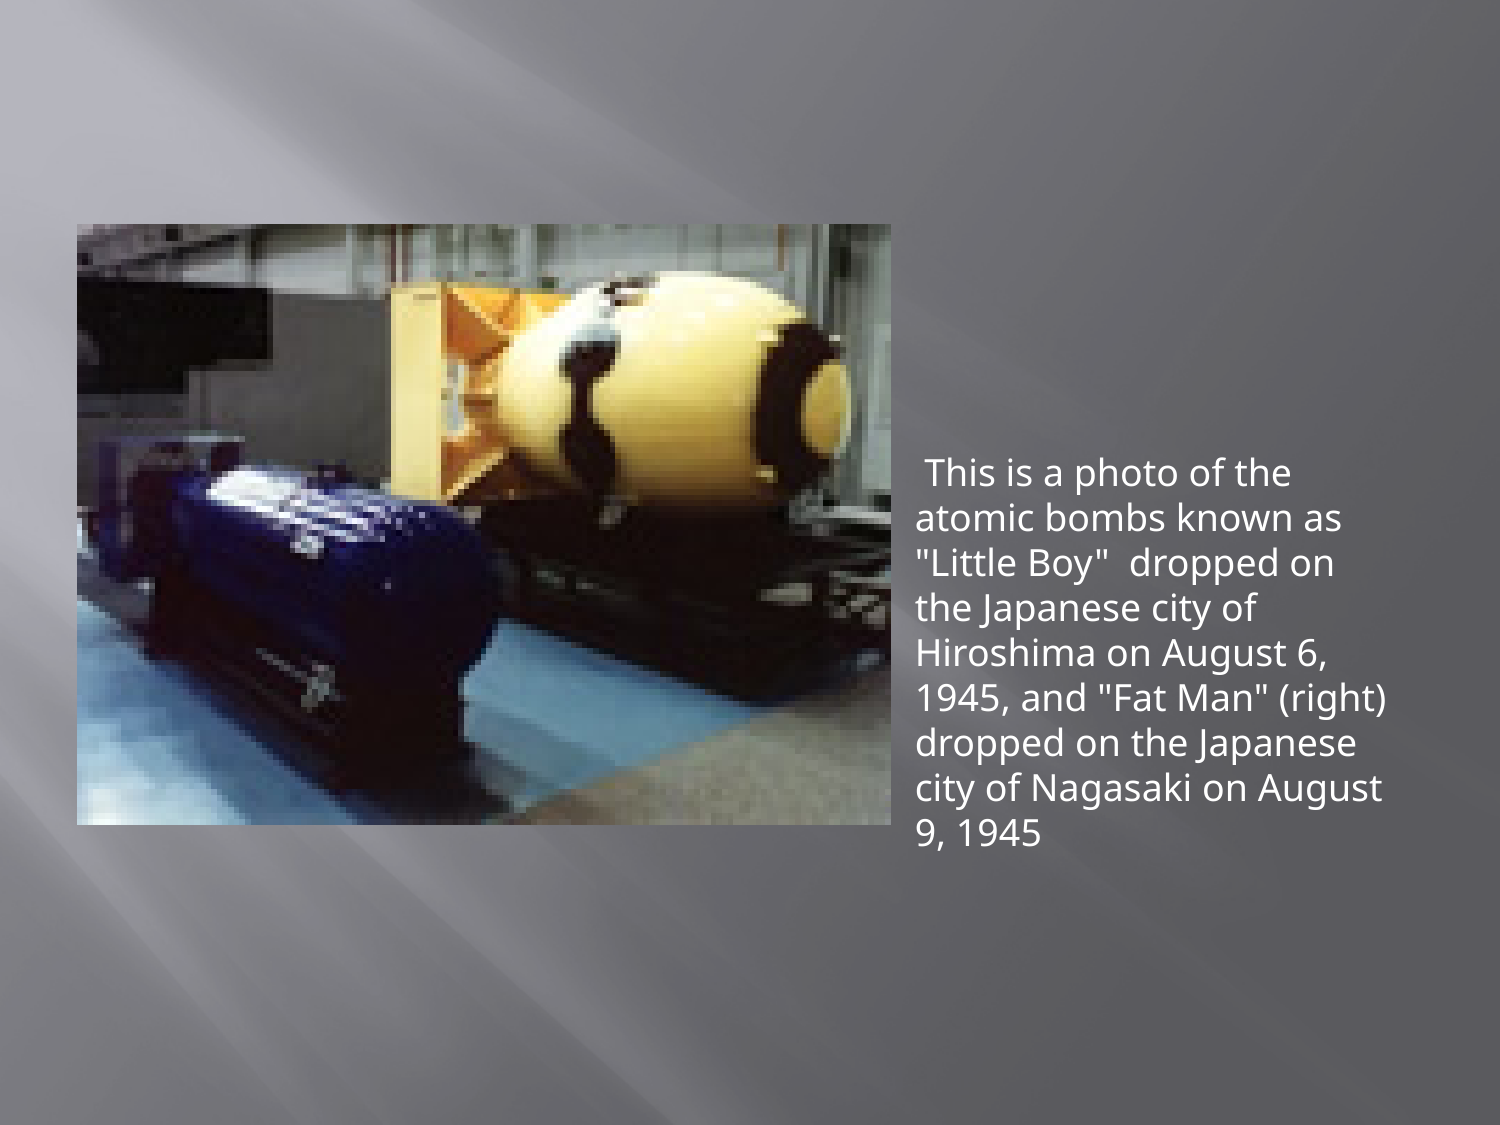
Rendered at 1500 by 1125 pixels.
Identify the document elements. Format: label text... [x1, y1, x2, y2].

picture [77, 224, 892, 826]
text_box This is a photo of the atomic bombs known as "Little Boy" dropped on the Japanese city of Hiroshima on August 6, 1945, and "Fat Man" (right) dropped on the Japanese city of Nagasaki on August 9, 1945 [920, 441, 1413, 861]
